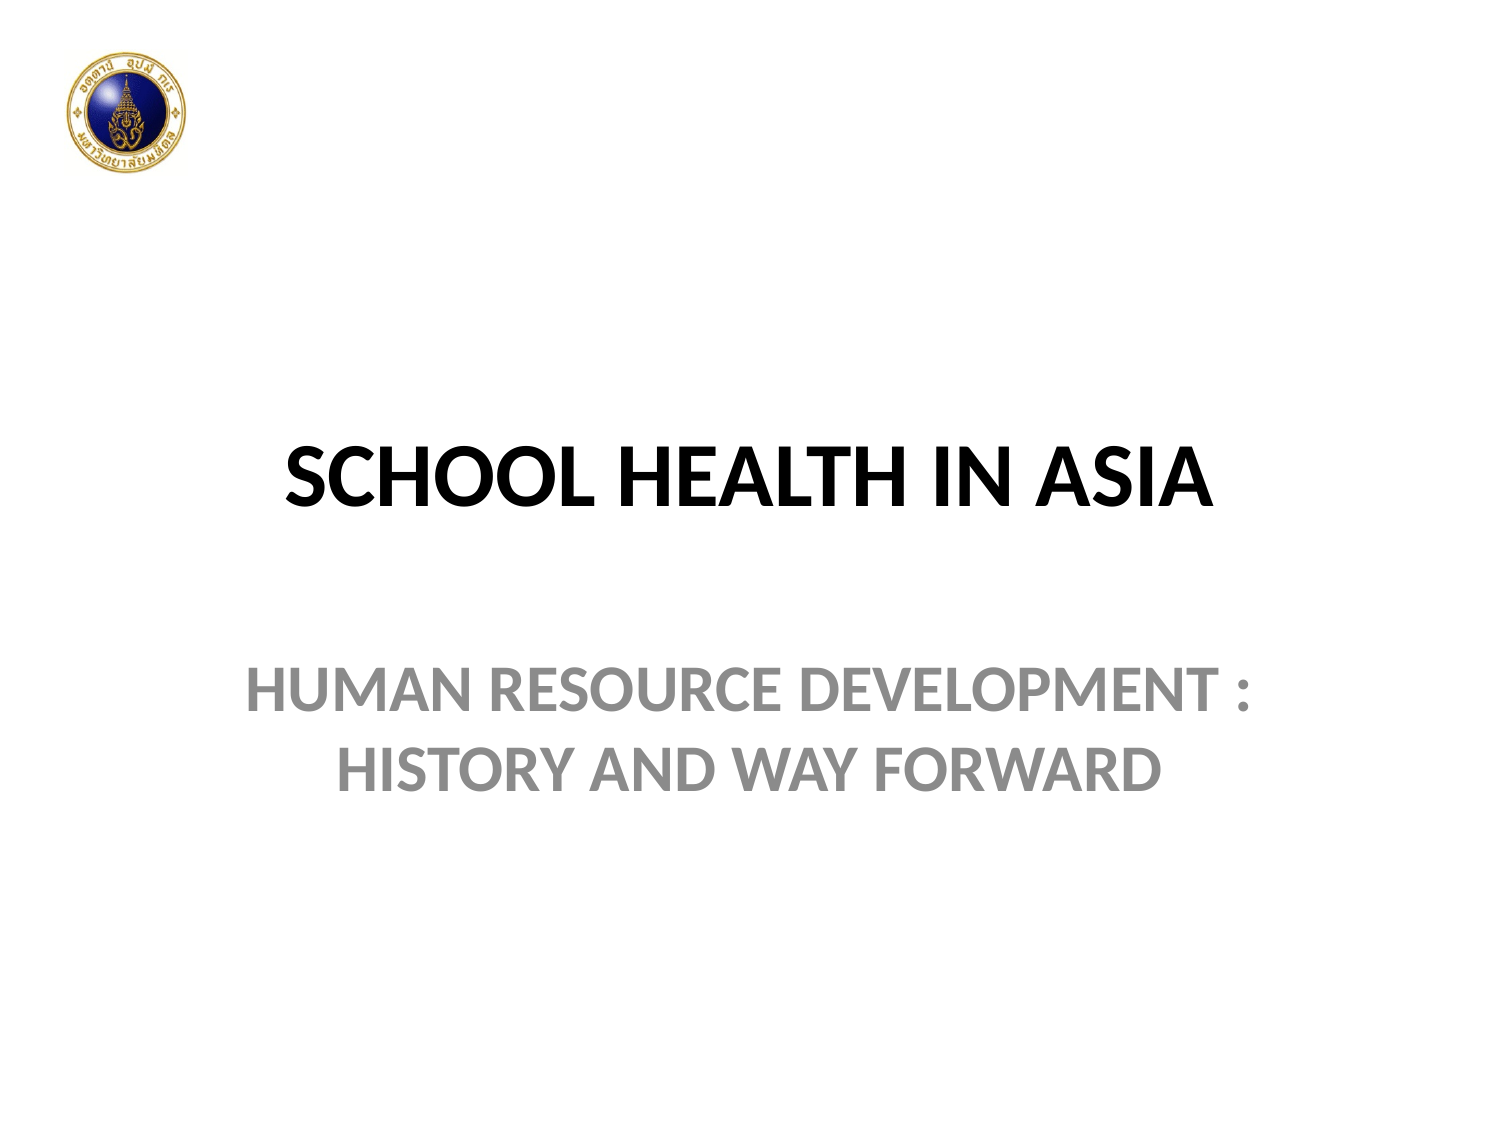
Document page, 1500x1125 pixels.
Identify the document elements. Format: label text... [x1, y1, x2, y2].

title SCHOOL HEALTH IN ASIA [112, 349, 1388, 591]
picture [64, 49, 188, 176]
subtitle HUMAN RESOURCE DEVELOPMENT : HISTORY AND WAY FORWARD [225, 637, 1275, 925]
